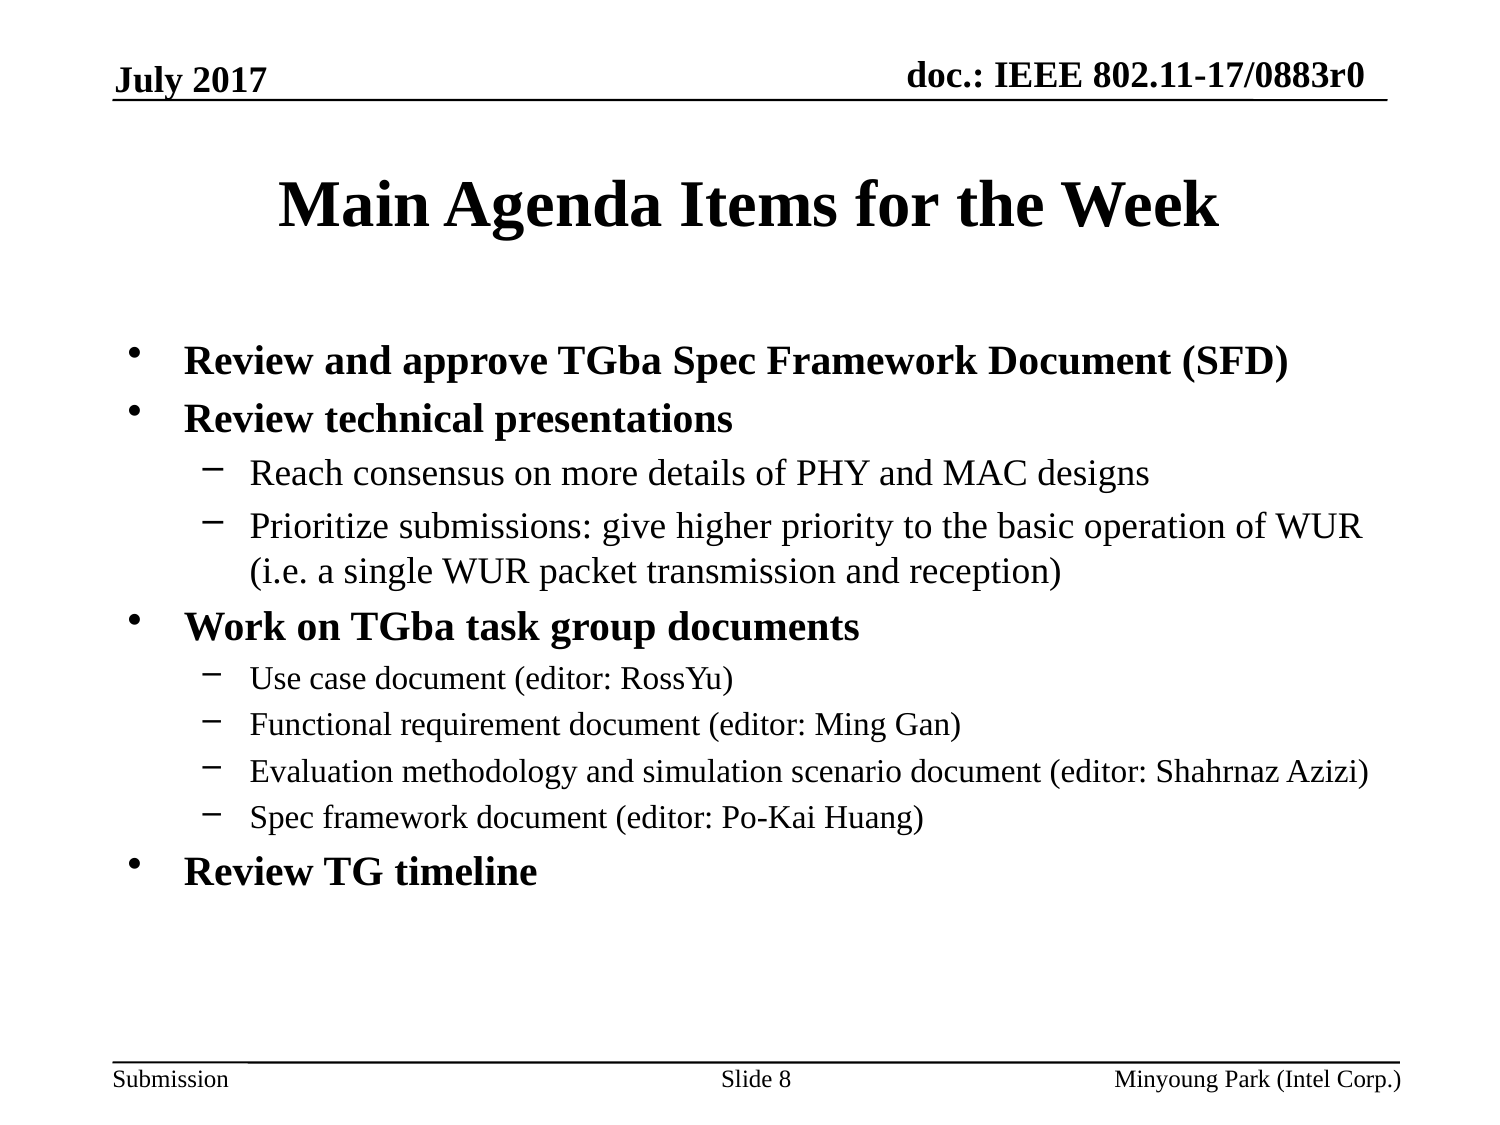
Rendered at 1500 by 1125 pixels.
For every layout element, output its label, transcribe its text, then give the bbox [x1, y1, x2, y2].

footer Minyoung Park (Intel Corp.) [949, 1061, 1402, 1093]
list Review and approve TGba Spec Framework Document (SFD) Review technical presentations Reach consensus on more details of PHY and MAC designs Prioritize submissions: give higher priority to the basic operation of WUR (i.e. a single WUR packet transmission and reception) Work on TGba task group documents Use case document (editor: RossYu) Functional requirement document (editor: Ming Gan) Evaluation methodology and simulation scenario document (editor: Shahrnaz Azizi) Spec framework document (editor: Po-Kai Huang) Review TG timeline [112, 324, 1413, 1000]
title Main Agenda Items for the Week [112, 112, 1388, 288]
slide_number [114, 54, 374, 101]
slide_number Slide 8 [712, 1061, 800, 1093]
